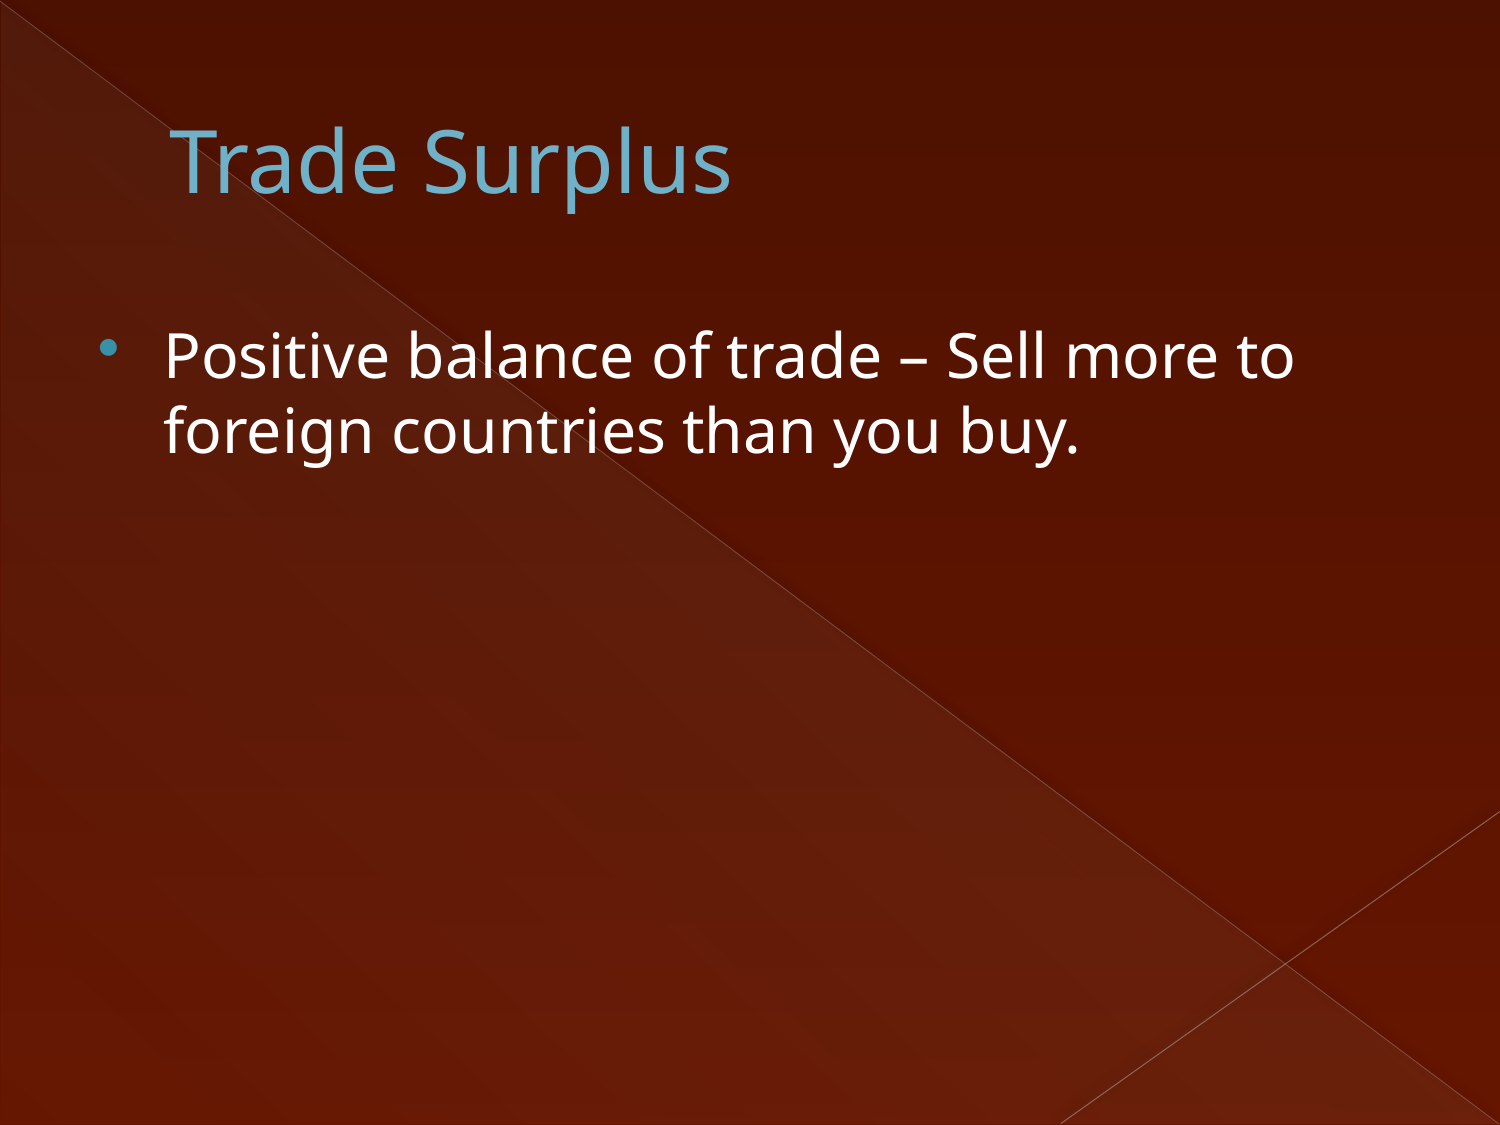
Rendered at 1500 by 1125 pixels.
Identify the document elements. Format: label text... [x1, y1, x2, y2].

list Positive balance of trade – Sell more to foreign countries than you buy. [75, 308, 1425, 1059]
title Trade Surplus [75, 43, 1425, 274]
